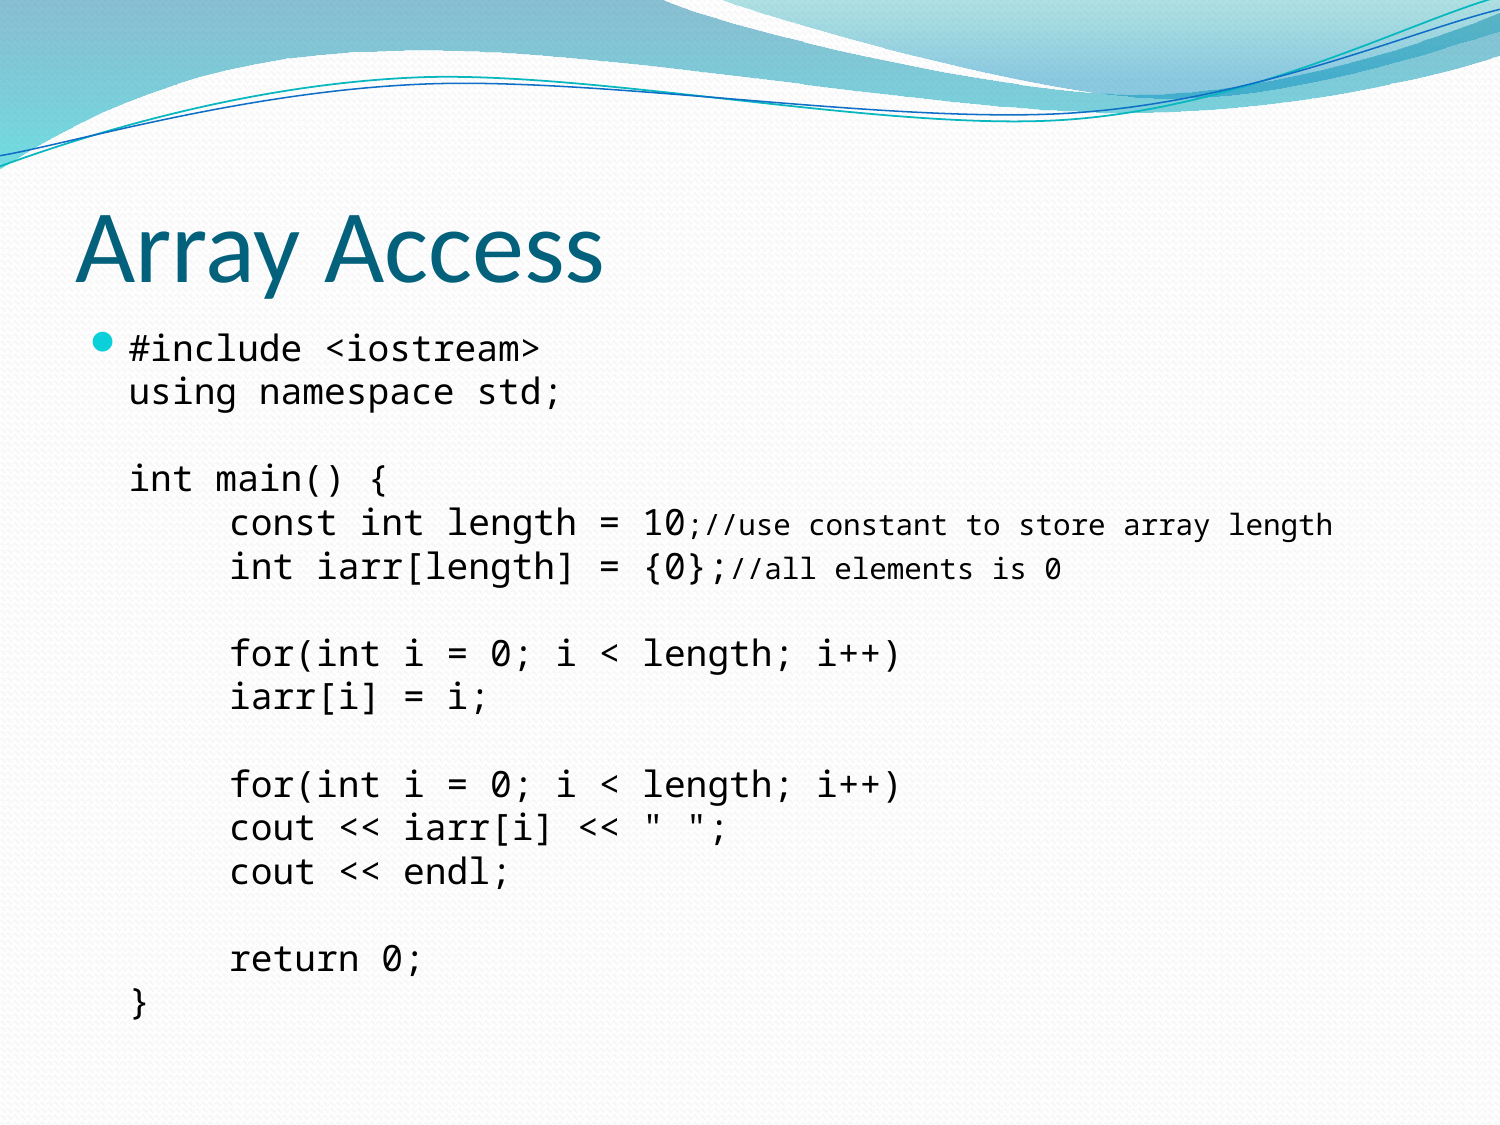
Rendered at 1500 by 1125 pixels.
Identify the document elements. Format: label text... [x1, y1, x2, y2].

list #include <iostream> using namespace std; int main() { const int length = 10;//use constant to store array length int iarr[length] = {0};//all elements is 0 for(int i = 0; i < length; i++) iarr[i] = i; for(int i = 0; i < length; i++) cout << iarr[i] << " "; cout << endl; return 0; } [75, 317, 1425, 1038]
title Array Access [75, 115, 1425, 303]
